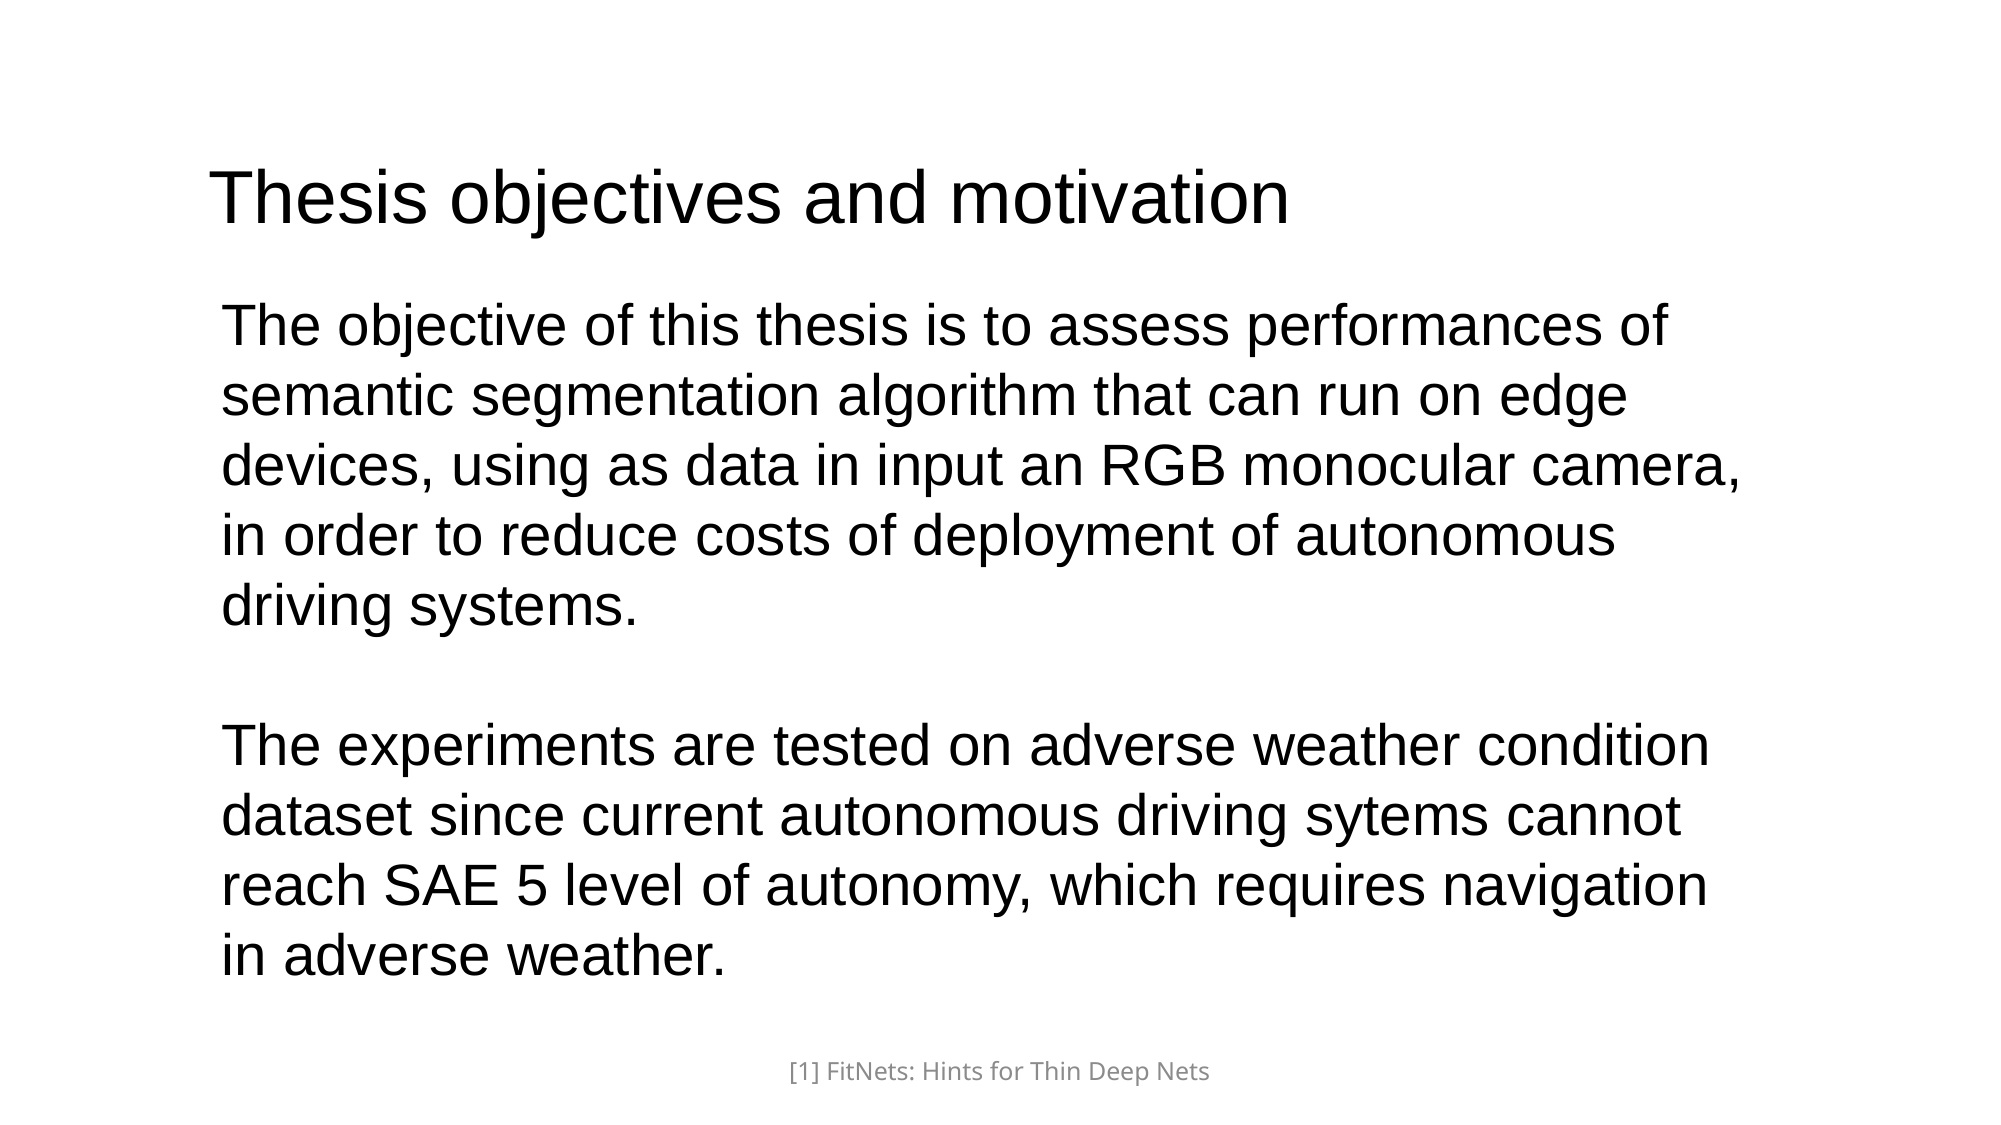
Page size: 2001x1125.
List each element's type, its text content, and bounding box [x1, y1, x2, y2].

text_box The objective of this thesis is to assess performances of semantic segmentation algorithm that can run on edge devices, using as data in input an RGB monocular camera, in order to reduce costs of deployment of autonomous driving systems. The experiments are tested on adverse weather condition dataset since current autonomous driving sytems cannot reach SAE 5 level of autonomy, which requires navigation in adverse weather. [206, 279, 1769, 995]
footer [1] FitNets: Hints for Thin Deep Nets [662, 1042, 1338, 1103]
text_box Thesis objectives and motivation [193, 141, 1755, 247]
